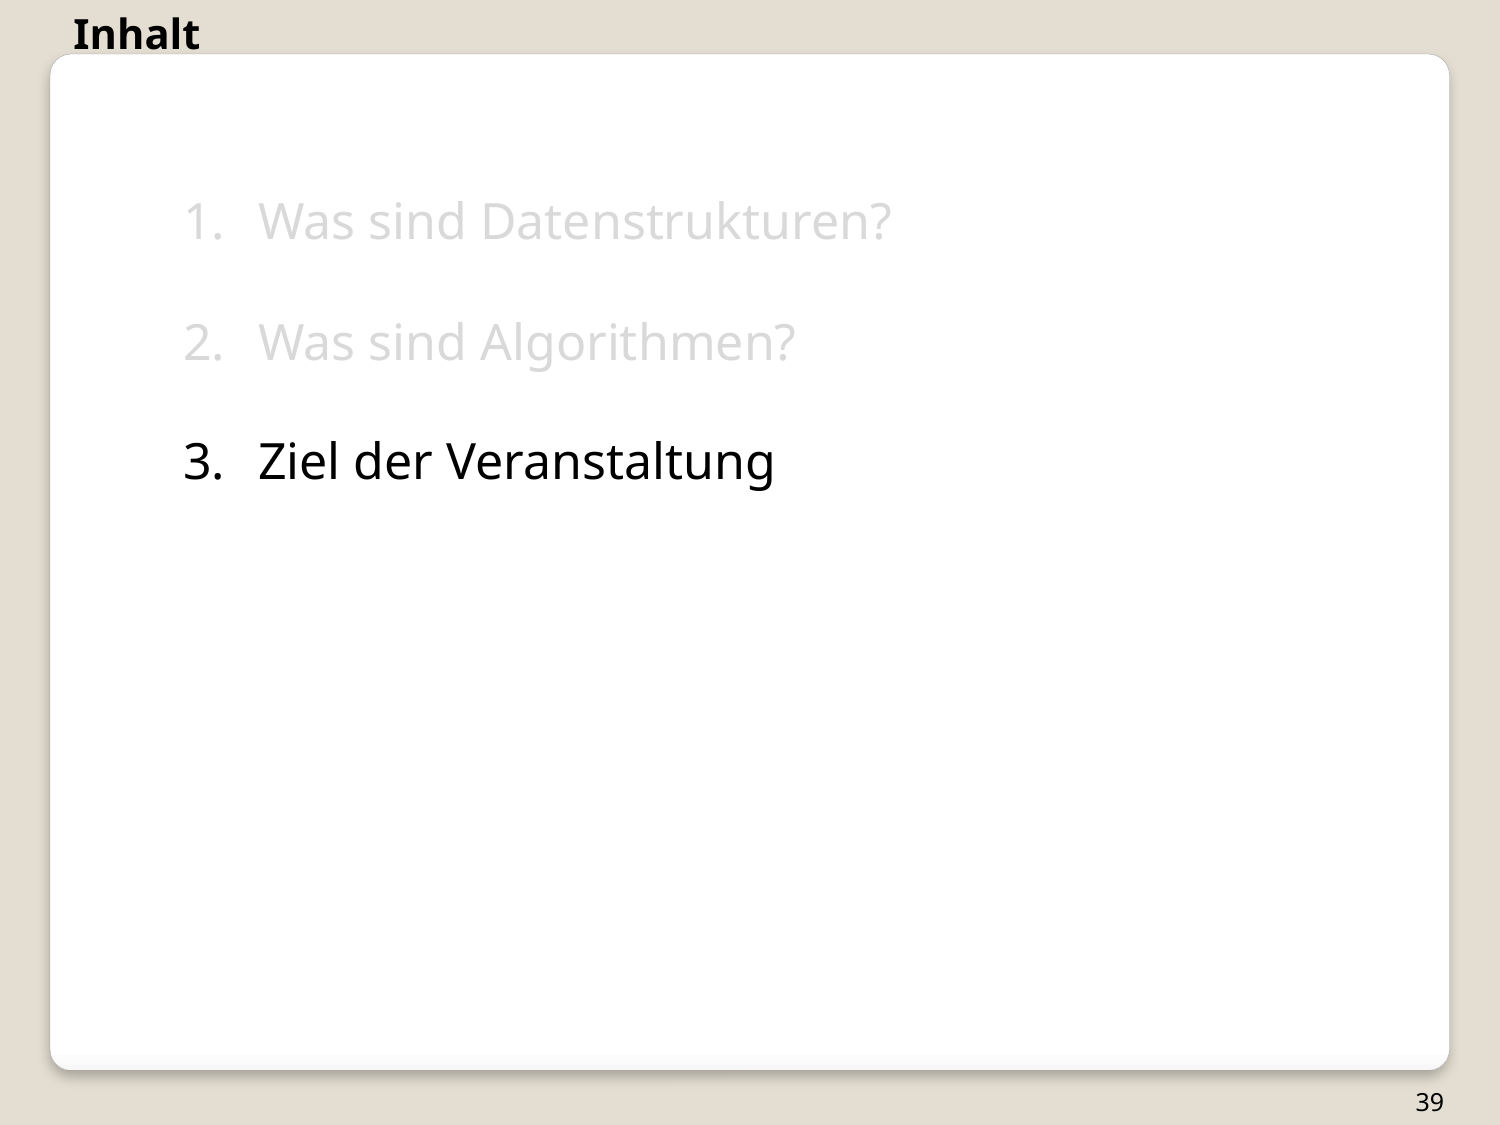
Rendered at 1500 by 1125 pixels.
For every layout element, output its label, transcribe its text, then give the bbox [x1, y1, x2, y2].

text_box Was sind Datenstrukturen? Was sind Algorithmen? Ziel der Veranstaltung [168, 182, 1317, 558]
text_box Inhalt [58, 0, 1325, 65]
